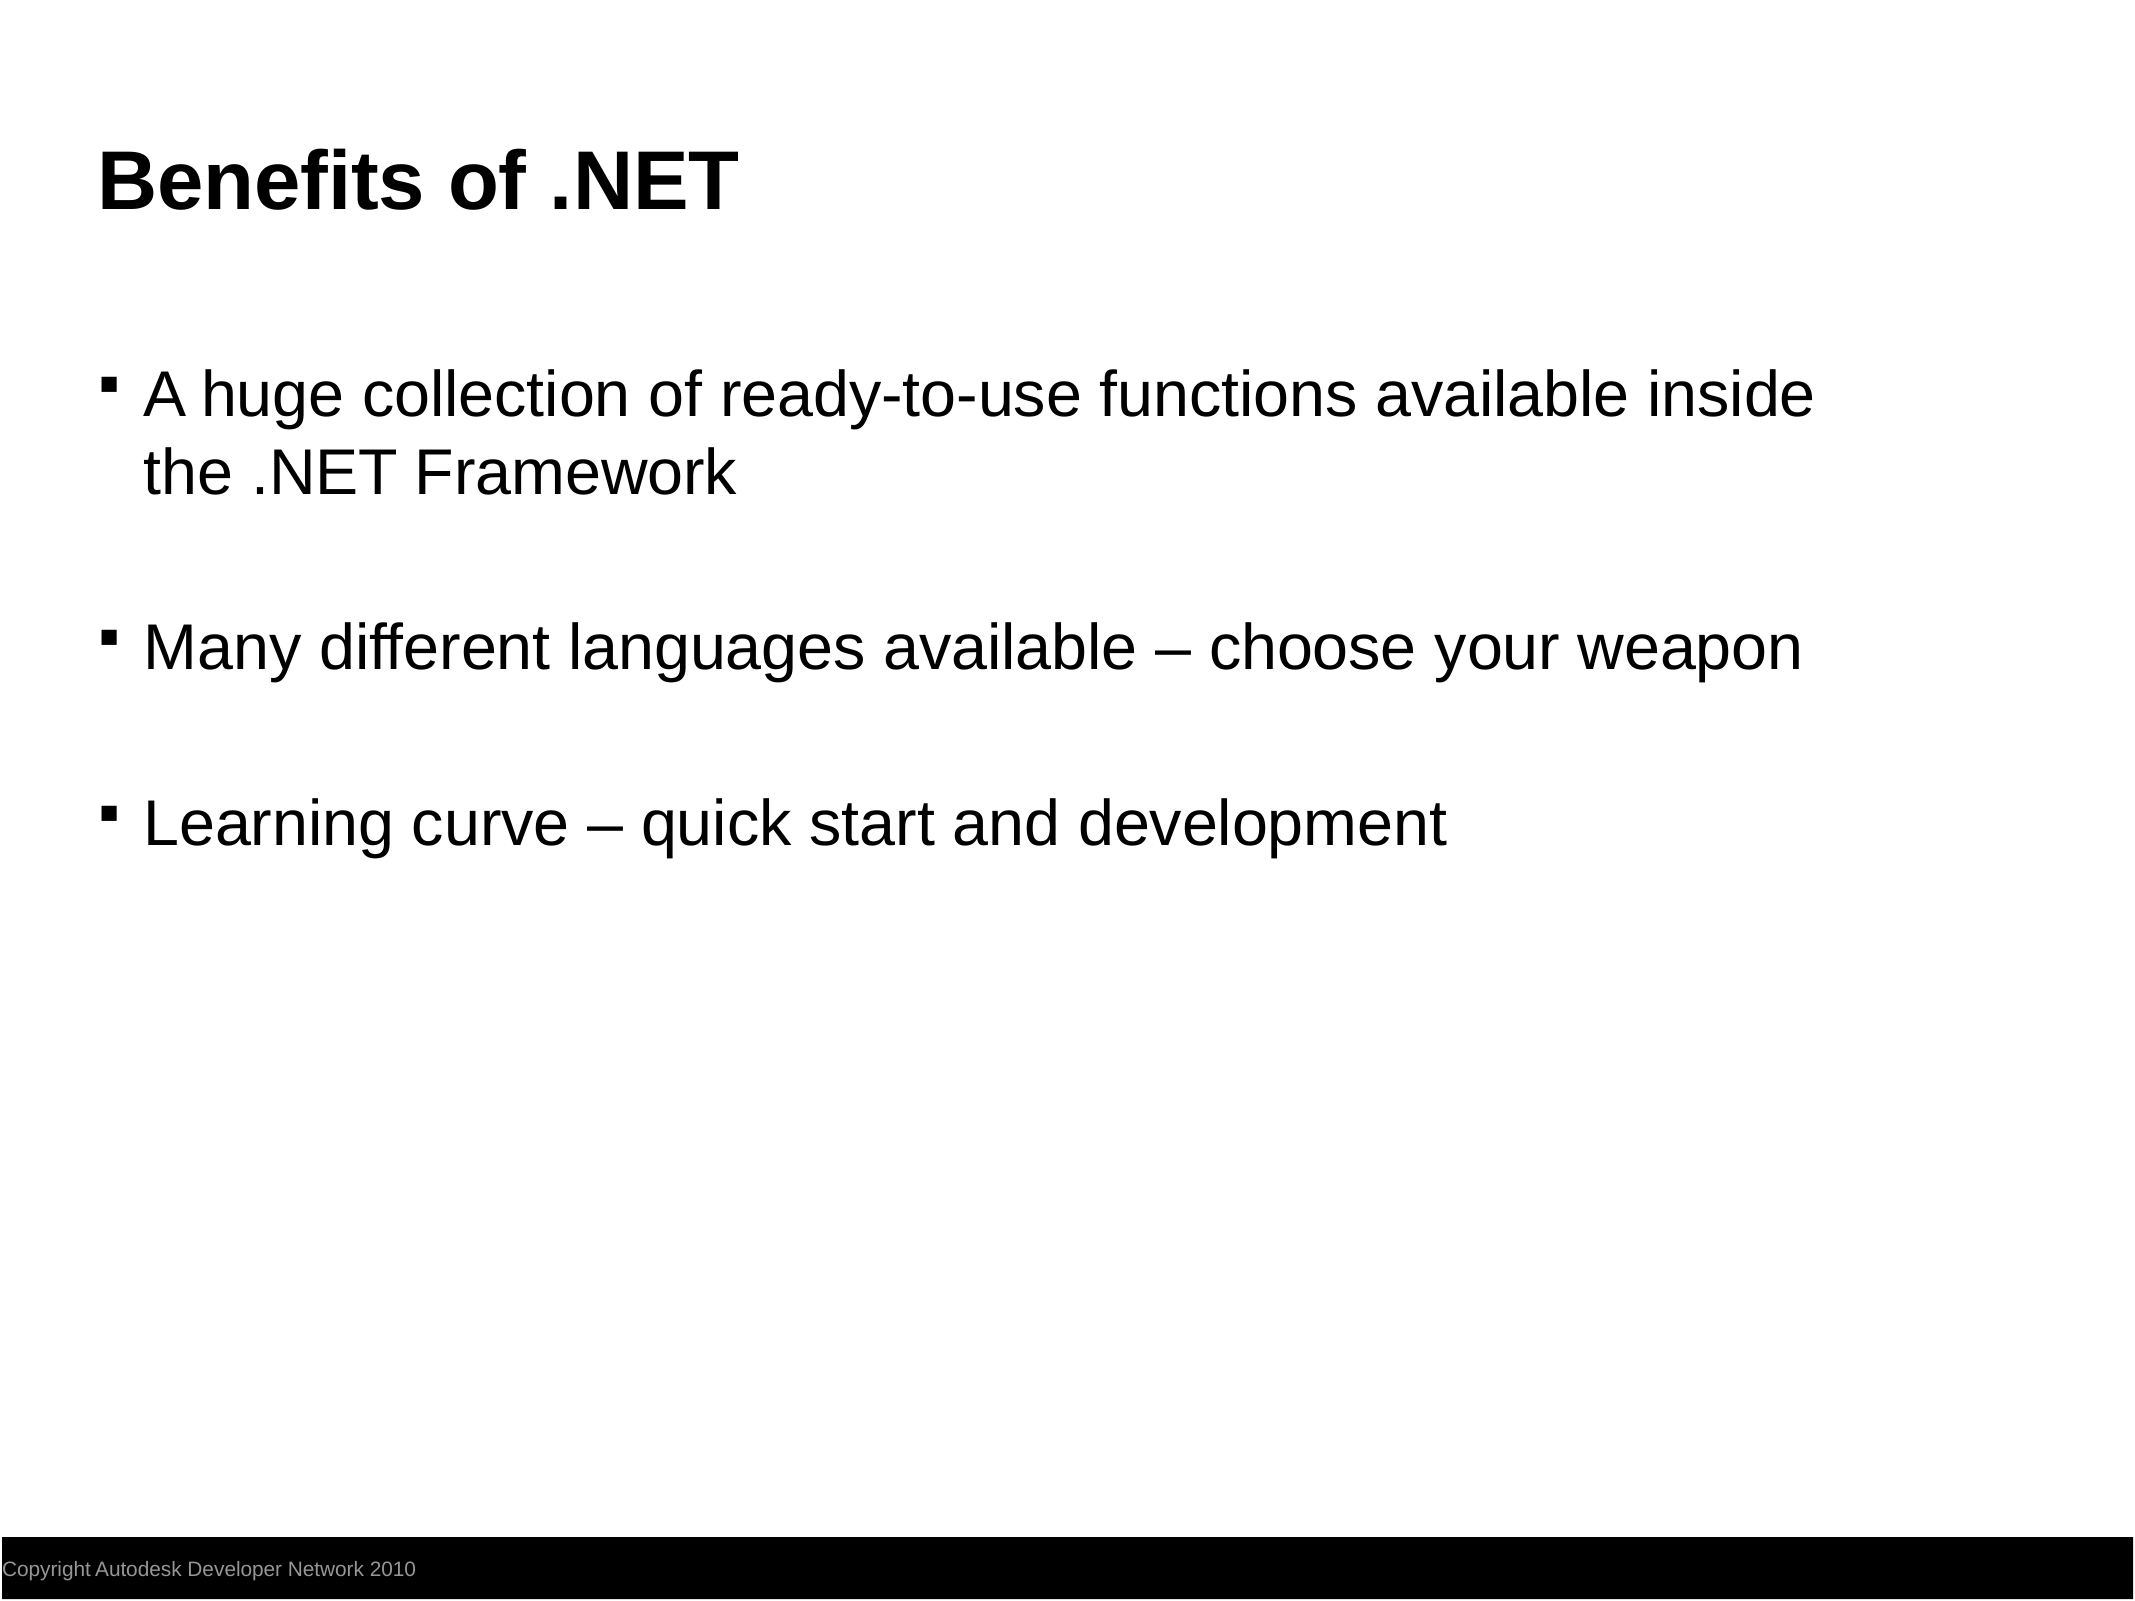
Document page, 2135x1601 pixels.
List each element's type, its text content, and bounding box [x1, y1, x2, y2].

list A huge collection of ready-to-use functions available inside the .NET Framework Many different languages available – choose your weapon Learning curve – quick start and development [96, 351, 2028, 1452]
title Benefits of .NET [96, 59, 2028, 293]
